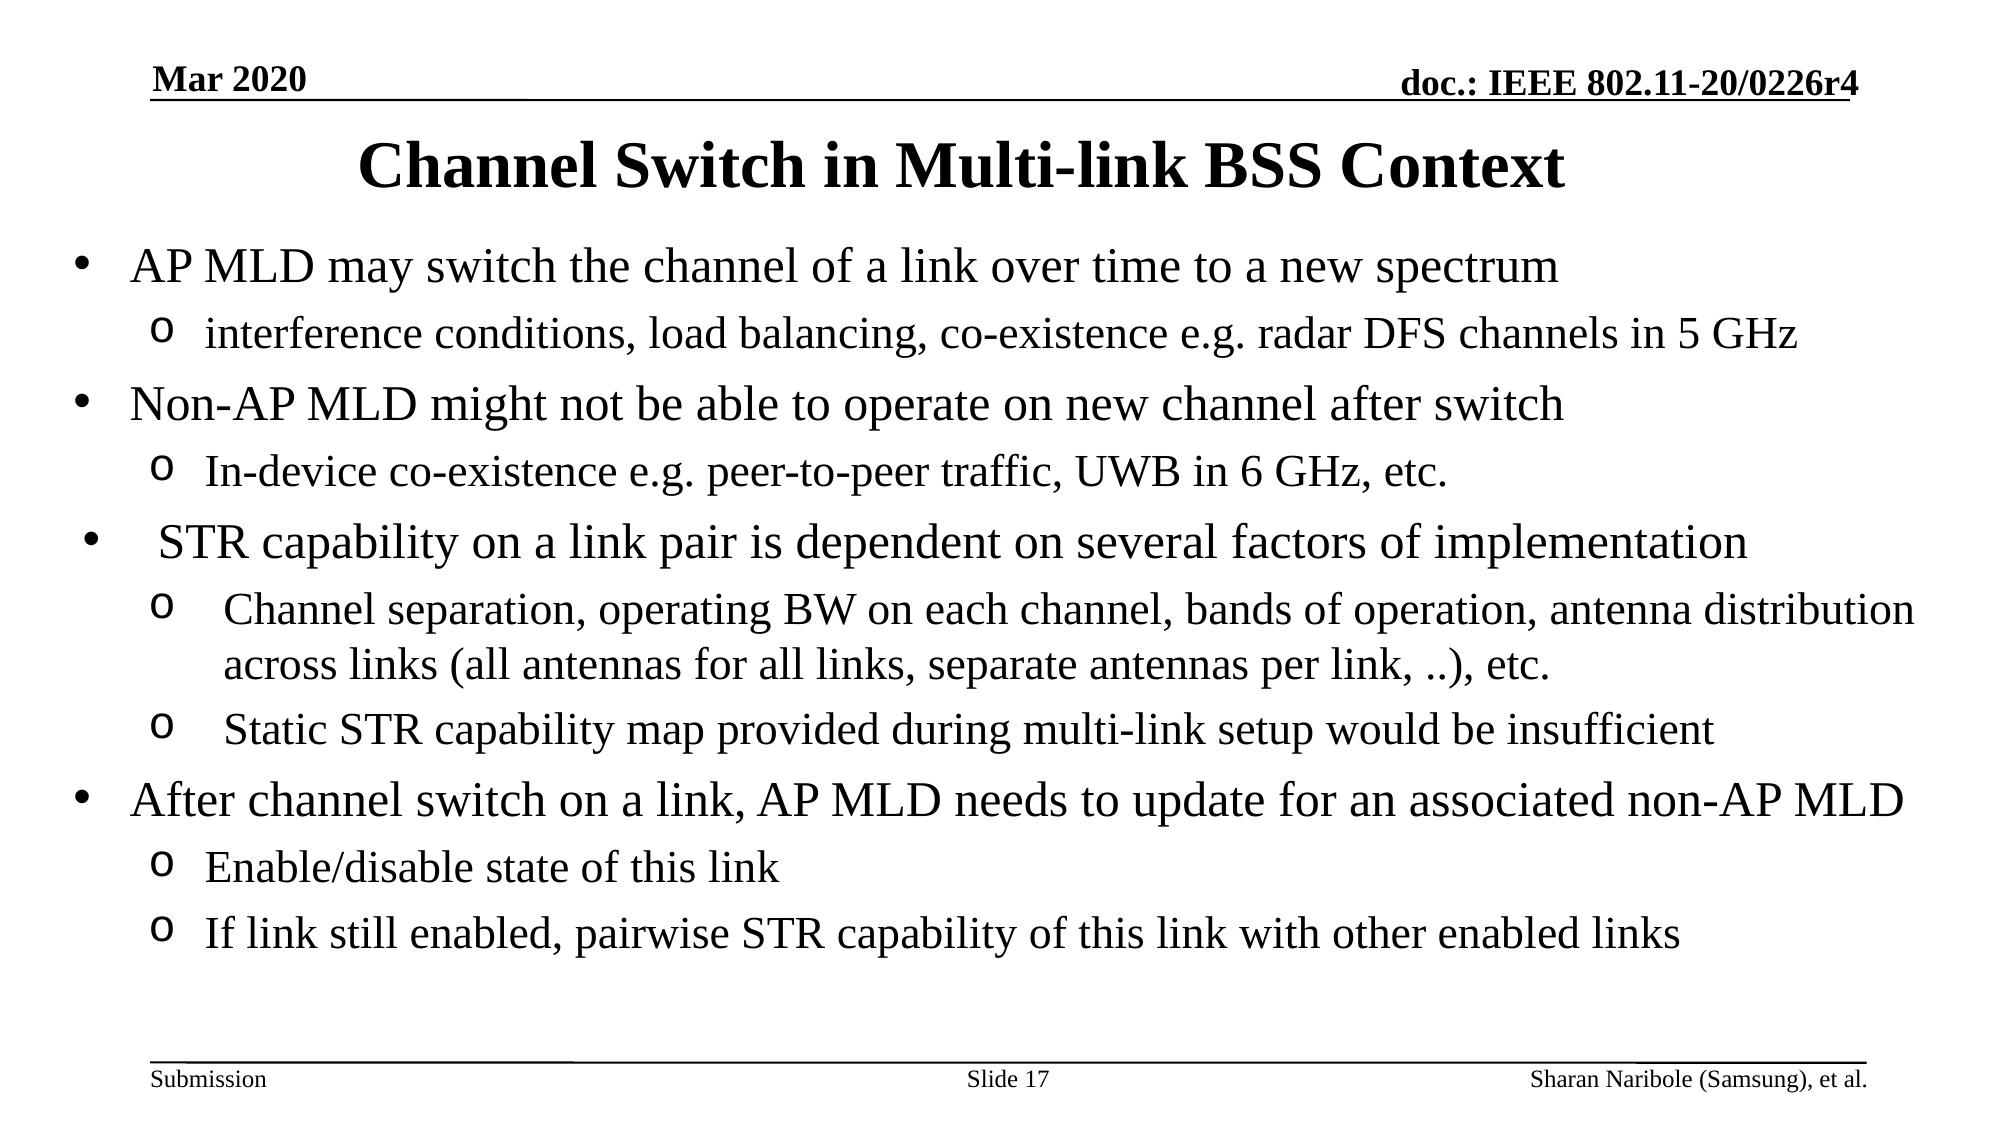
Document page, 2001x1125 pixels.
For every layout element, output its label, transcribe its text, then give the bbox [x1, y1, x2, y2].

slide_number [152, 54, 563, 100]
slide_number Slide 17 [950, 1061, 1067, 1123]
list AP MLD may switch the channel of a link over time to a new spectrum interference conditions, load balancing, co-existence e.g. radar DFS channels in 5 GHz Non-AP MLD might not be able to operate on new channel after switch In-device co-existence e.g. peer-to-peer traffic, UWB in 6 GHz, etc. STR capability on a link pair is dependent on several factors of implementation Channel separation, operating BW on each channel, bands of operation, antenna distribution across links (all antennas for all links, separate antennas per link, ..), etc. Static STR capability map provided during multi-link setup would be insufficient After channel switch on a link, AP MLD needs to update for an associated non-AP MLD Enable/disable state of this link If link still enabled, pairwise STR capability of this link with other enabled links [57, 224, 1959, 813]
footer Sharan Naribole (Samsung), et al. [1171, 1061, 1869, 1093]
title Channel Switch in Multi-link BSS Context [112, 73, 1813, 224]
